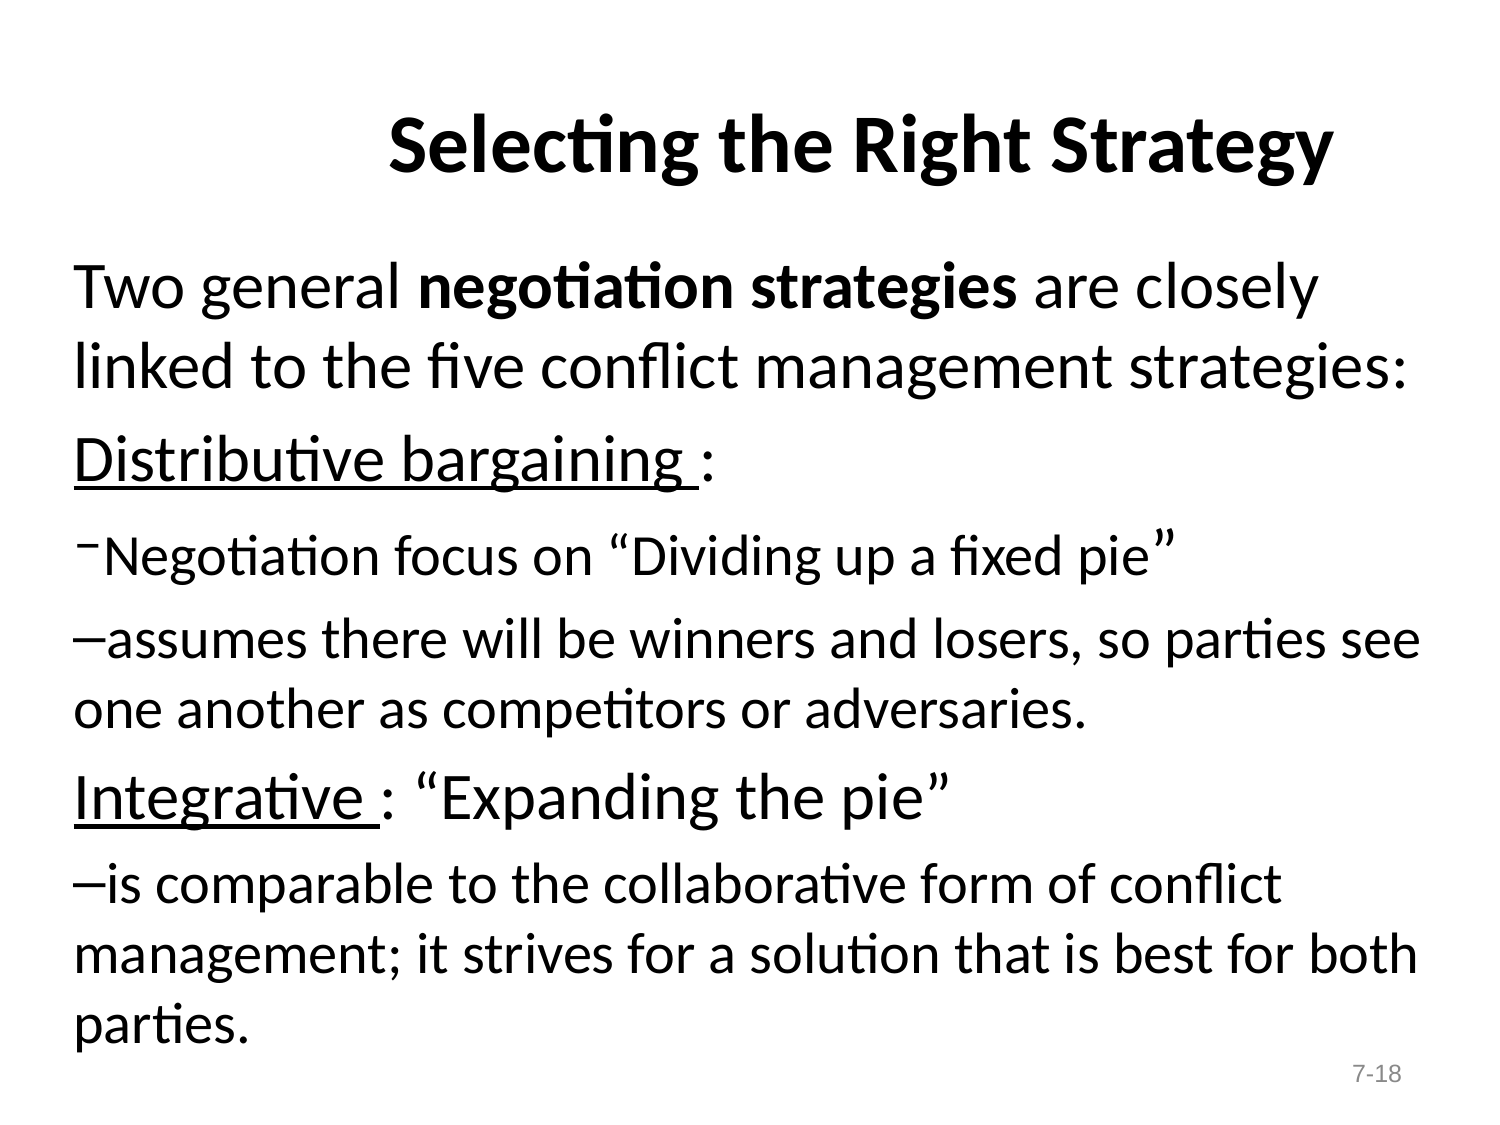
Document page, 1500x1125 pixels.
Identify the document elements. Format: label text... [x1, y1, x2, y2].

text_box 7-18 [1333, 1050, 1421, 1095]
list Two general negotiation strategies are closely linked to the five conflict management strategies: Distributive bargaining : Negotiation focus on “Dividing up a fixed pie” assumes there will be winners and losers, so parties see one another as competitors or adversaries. Integrative : “Expanding the pie” is comparable to the collaborative form of conflict management; it strives for a solution that is best for both parties. [58, 234, 1500, 1043]
title Selecting the Right Strategy [300, 45, 1425, 233]
